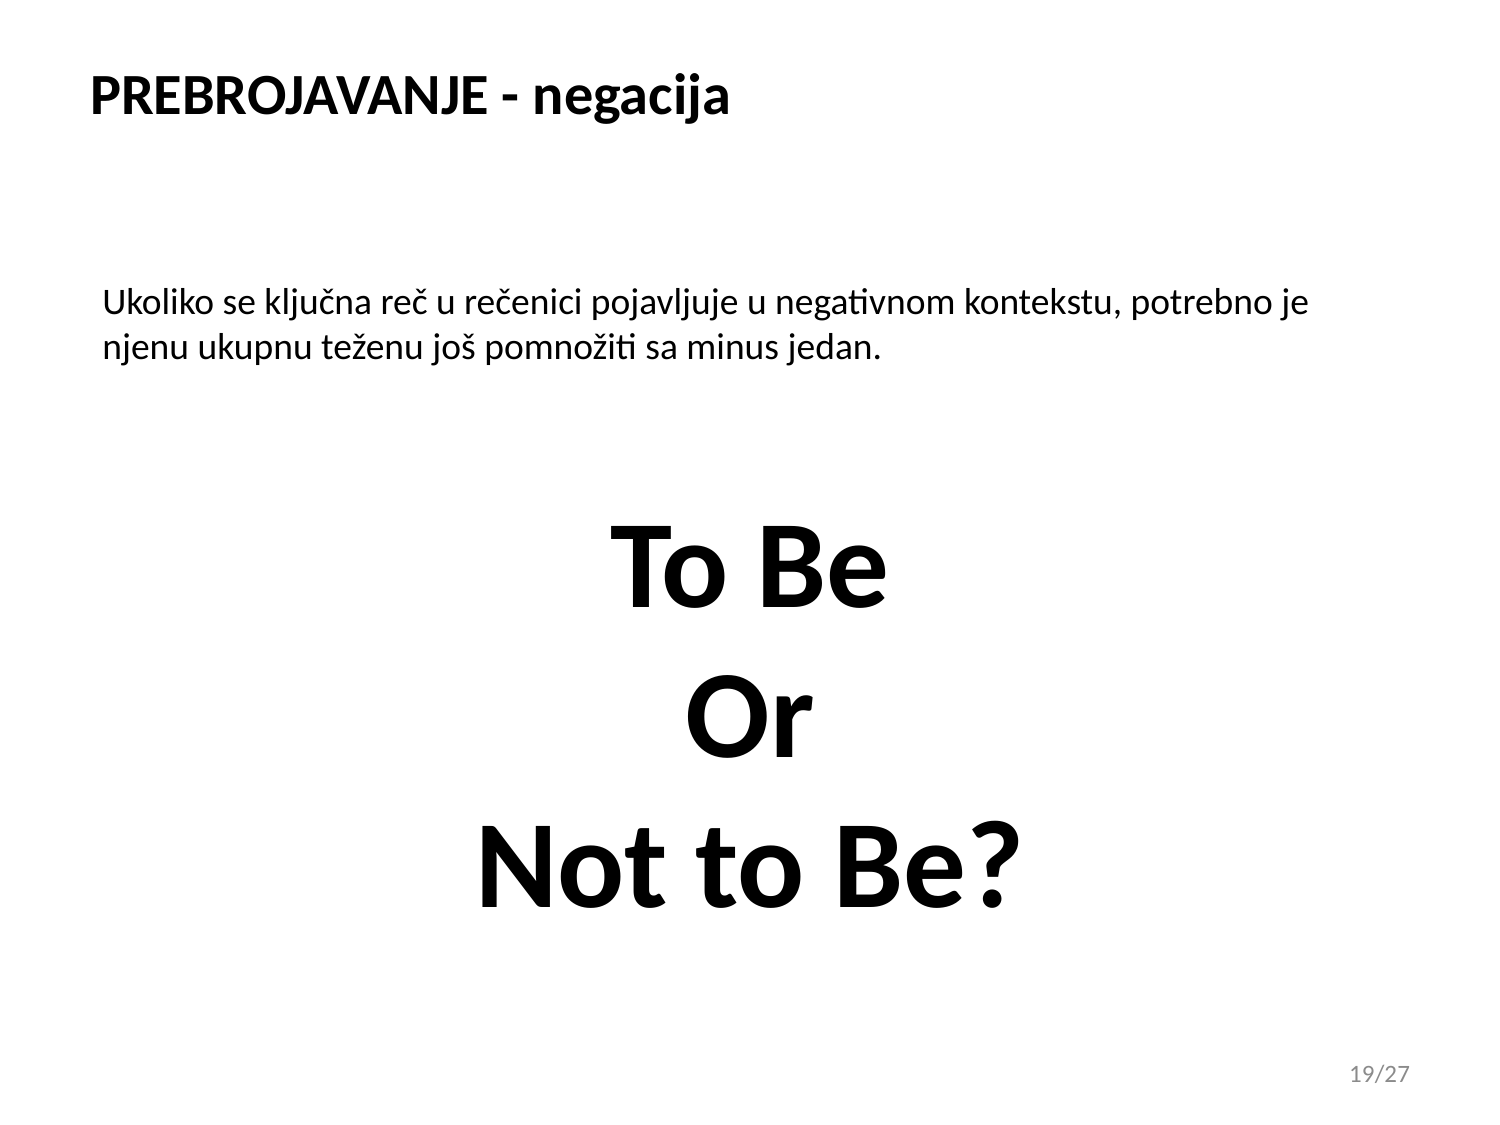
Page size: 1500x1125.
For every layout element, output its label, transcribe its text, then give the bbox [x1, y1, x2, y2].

slide_number 19/27 [1074, 1042, 1425, 1103]
title PREBROJAVANJE - negacija [75, 45, 1425, 138]
text_box Ukoliko se ključna reč u rečenici pojavljuje u negativnom kontekstu, potrebno je njenu ukupnu teženu još pomnožiti sa minus jedan. [87, 224, 1438, 600]
text_box To Be Or Not to Be? [262, 474, 1238, 940]
